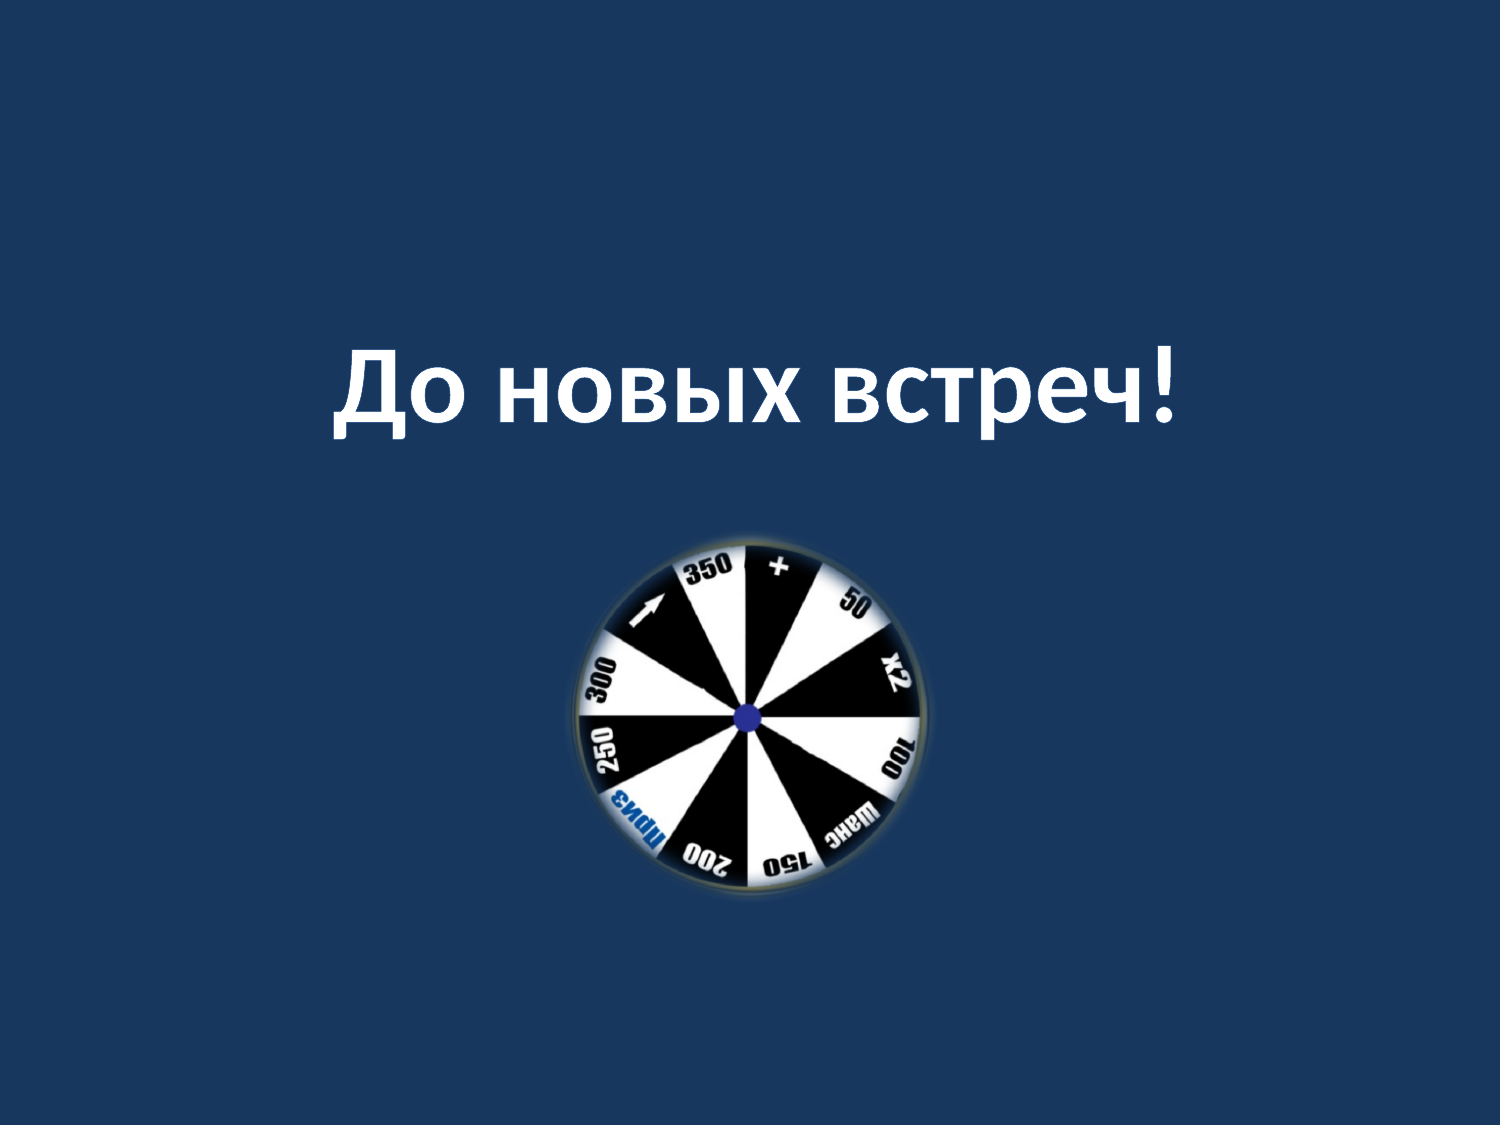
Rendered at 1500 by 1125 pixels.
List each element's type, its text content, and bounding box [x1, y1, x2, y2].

text_box До новых встреч! [317, 302, 1199, 453]
picture [560, 526, 940, 906]
